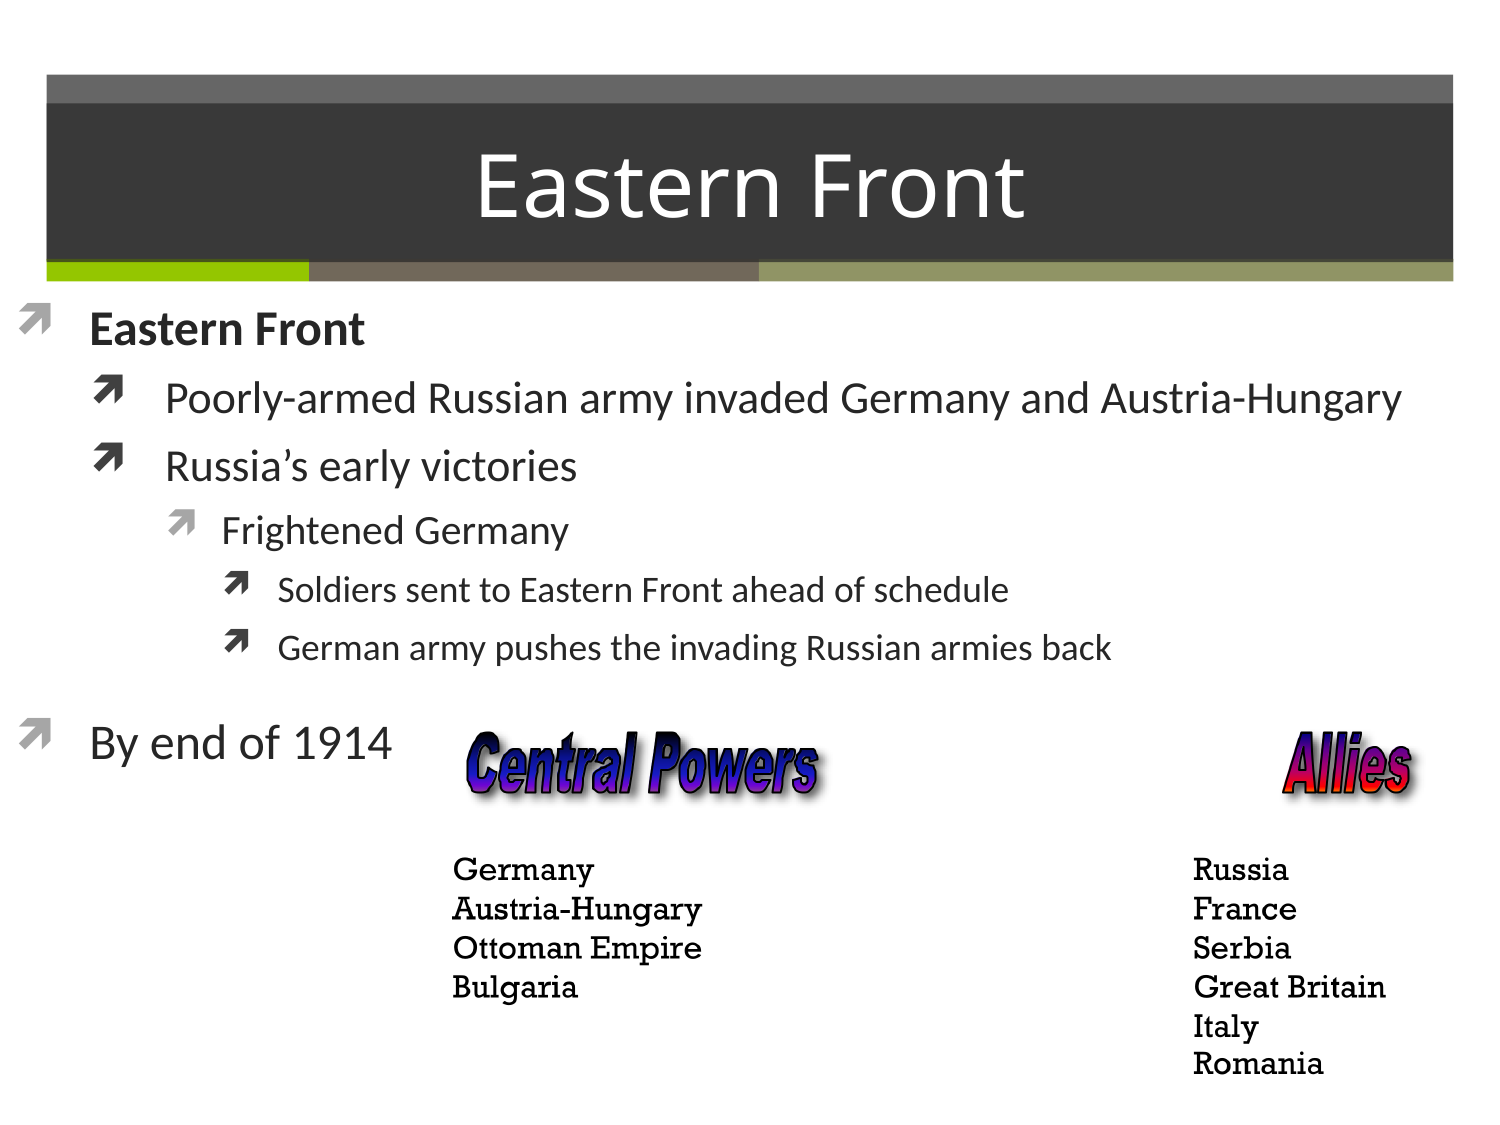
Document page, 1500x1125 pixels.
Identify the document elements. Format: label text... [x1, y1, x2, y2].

title Eastern Front [46, 103, 1454, 263]
picture [451, 716, 1476, 1085]
list Eastern Front Poorly-armed Russian army invaded Germany and Austria-Hungary Russia’s early victories Frightened Germany Soldiers sent to Eastern Front ahead of schedule German army pushes the invading Russian armies back By end of 1914 [0, 287, 1500, 1125]
